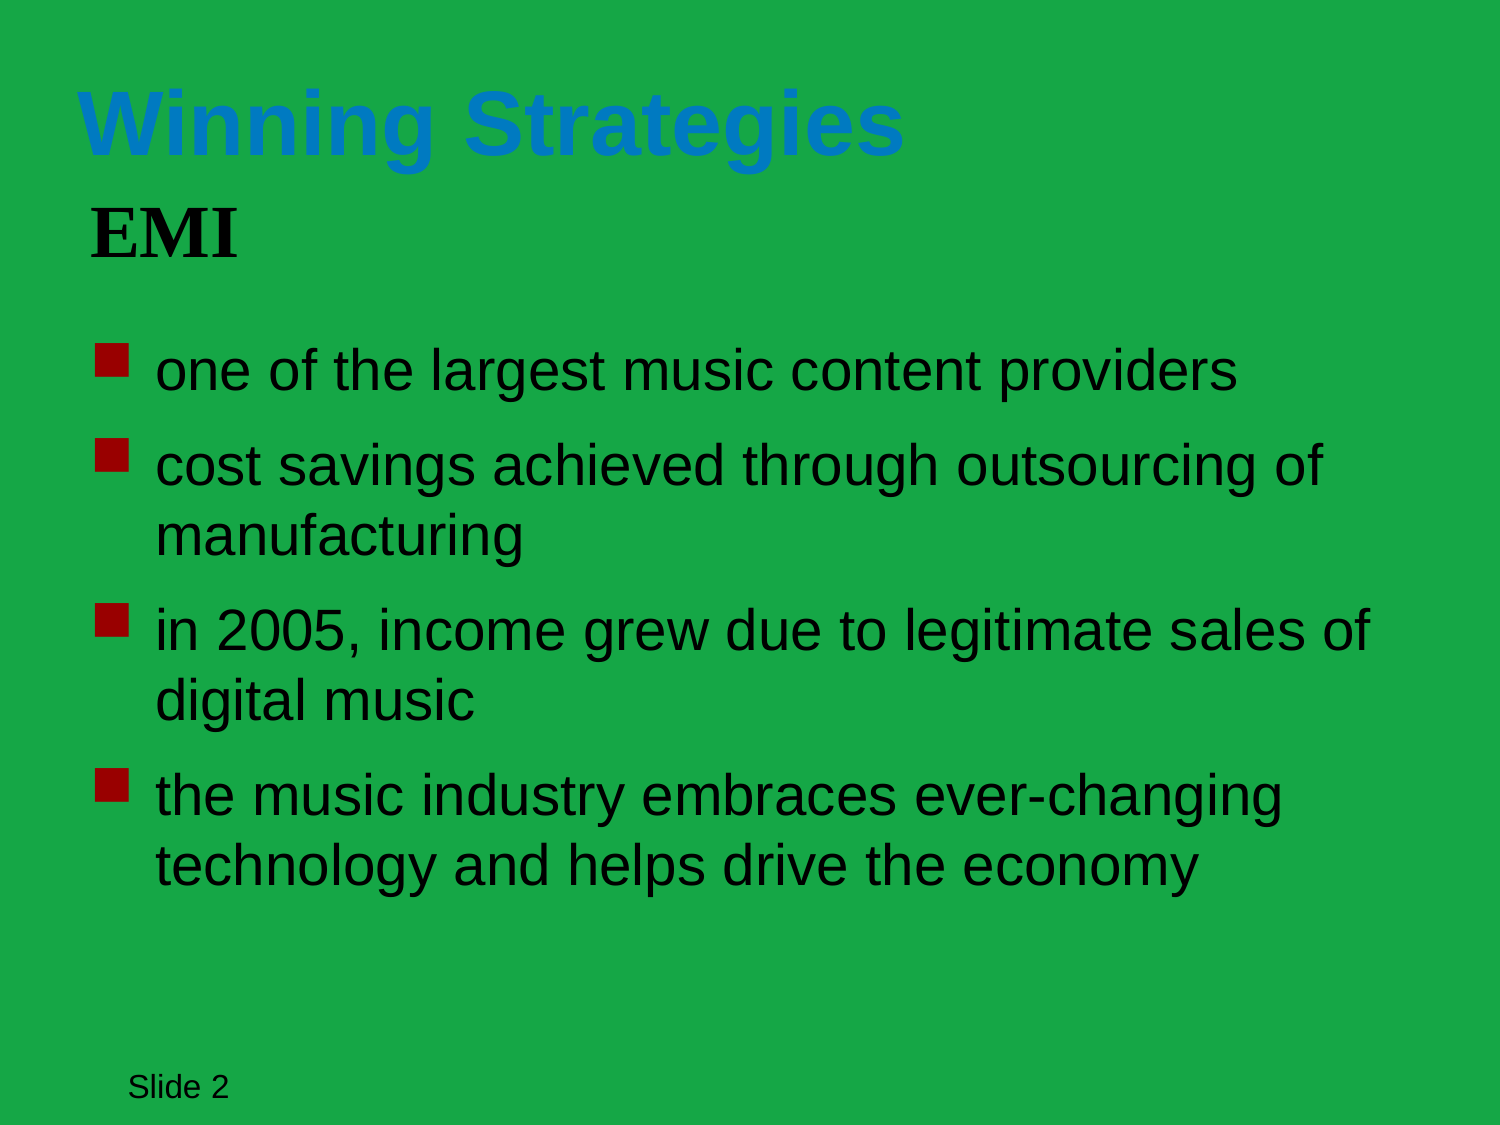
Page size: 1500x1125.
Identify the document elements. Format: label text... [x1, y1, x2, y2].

text_box EMI [75, 174, 293, 280]
title Winning Strategies [62, 24, 1388, 213]
list one of the largest music content providers cost savings achieved through outsourcing of manufacturing in 2005, income grew due to legitimate sales of digital music the music industry embraces ever-changing technology and helps drive the economy [75, 324, 1463, 1000]
slide_number Slide 2 [112, 1037, 425, 1113]
